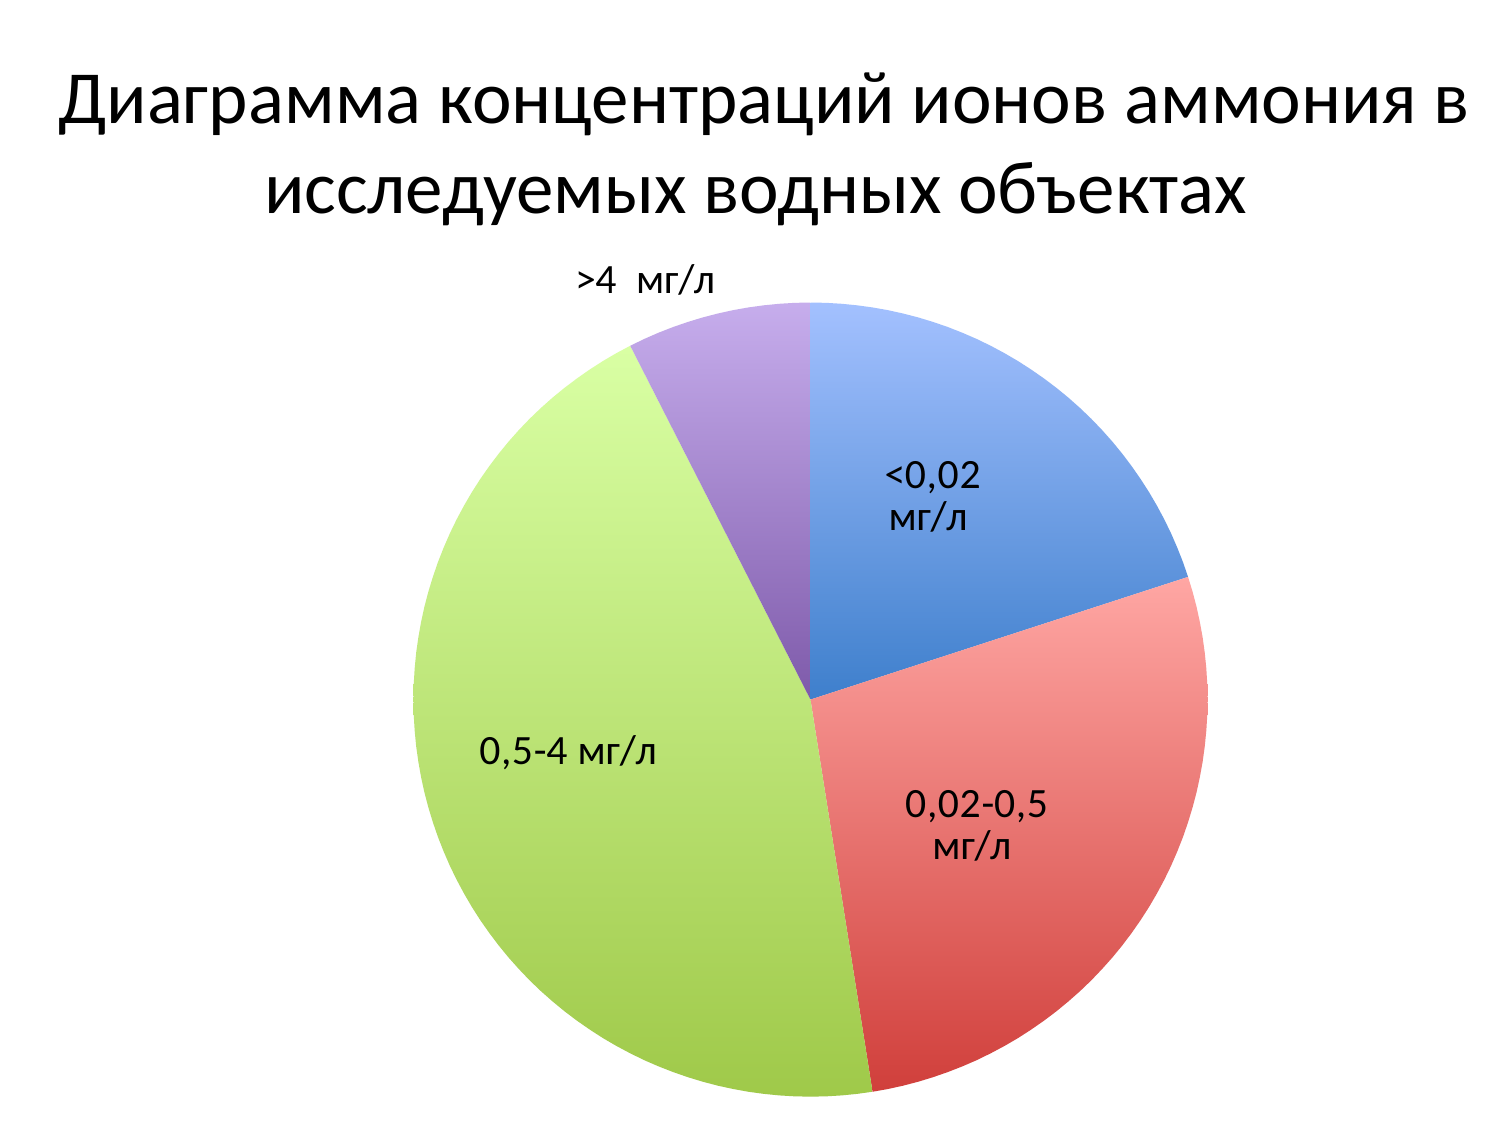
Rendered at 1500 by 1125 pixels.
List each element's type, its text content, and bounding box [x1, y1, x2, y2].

title Диаграмма концентраций ионов аммония в исследуемых водных объектах [29, 45, 1500, 233]
chart [135, 207, 1389, 1102]
